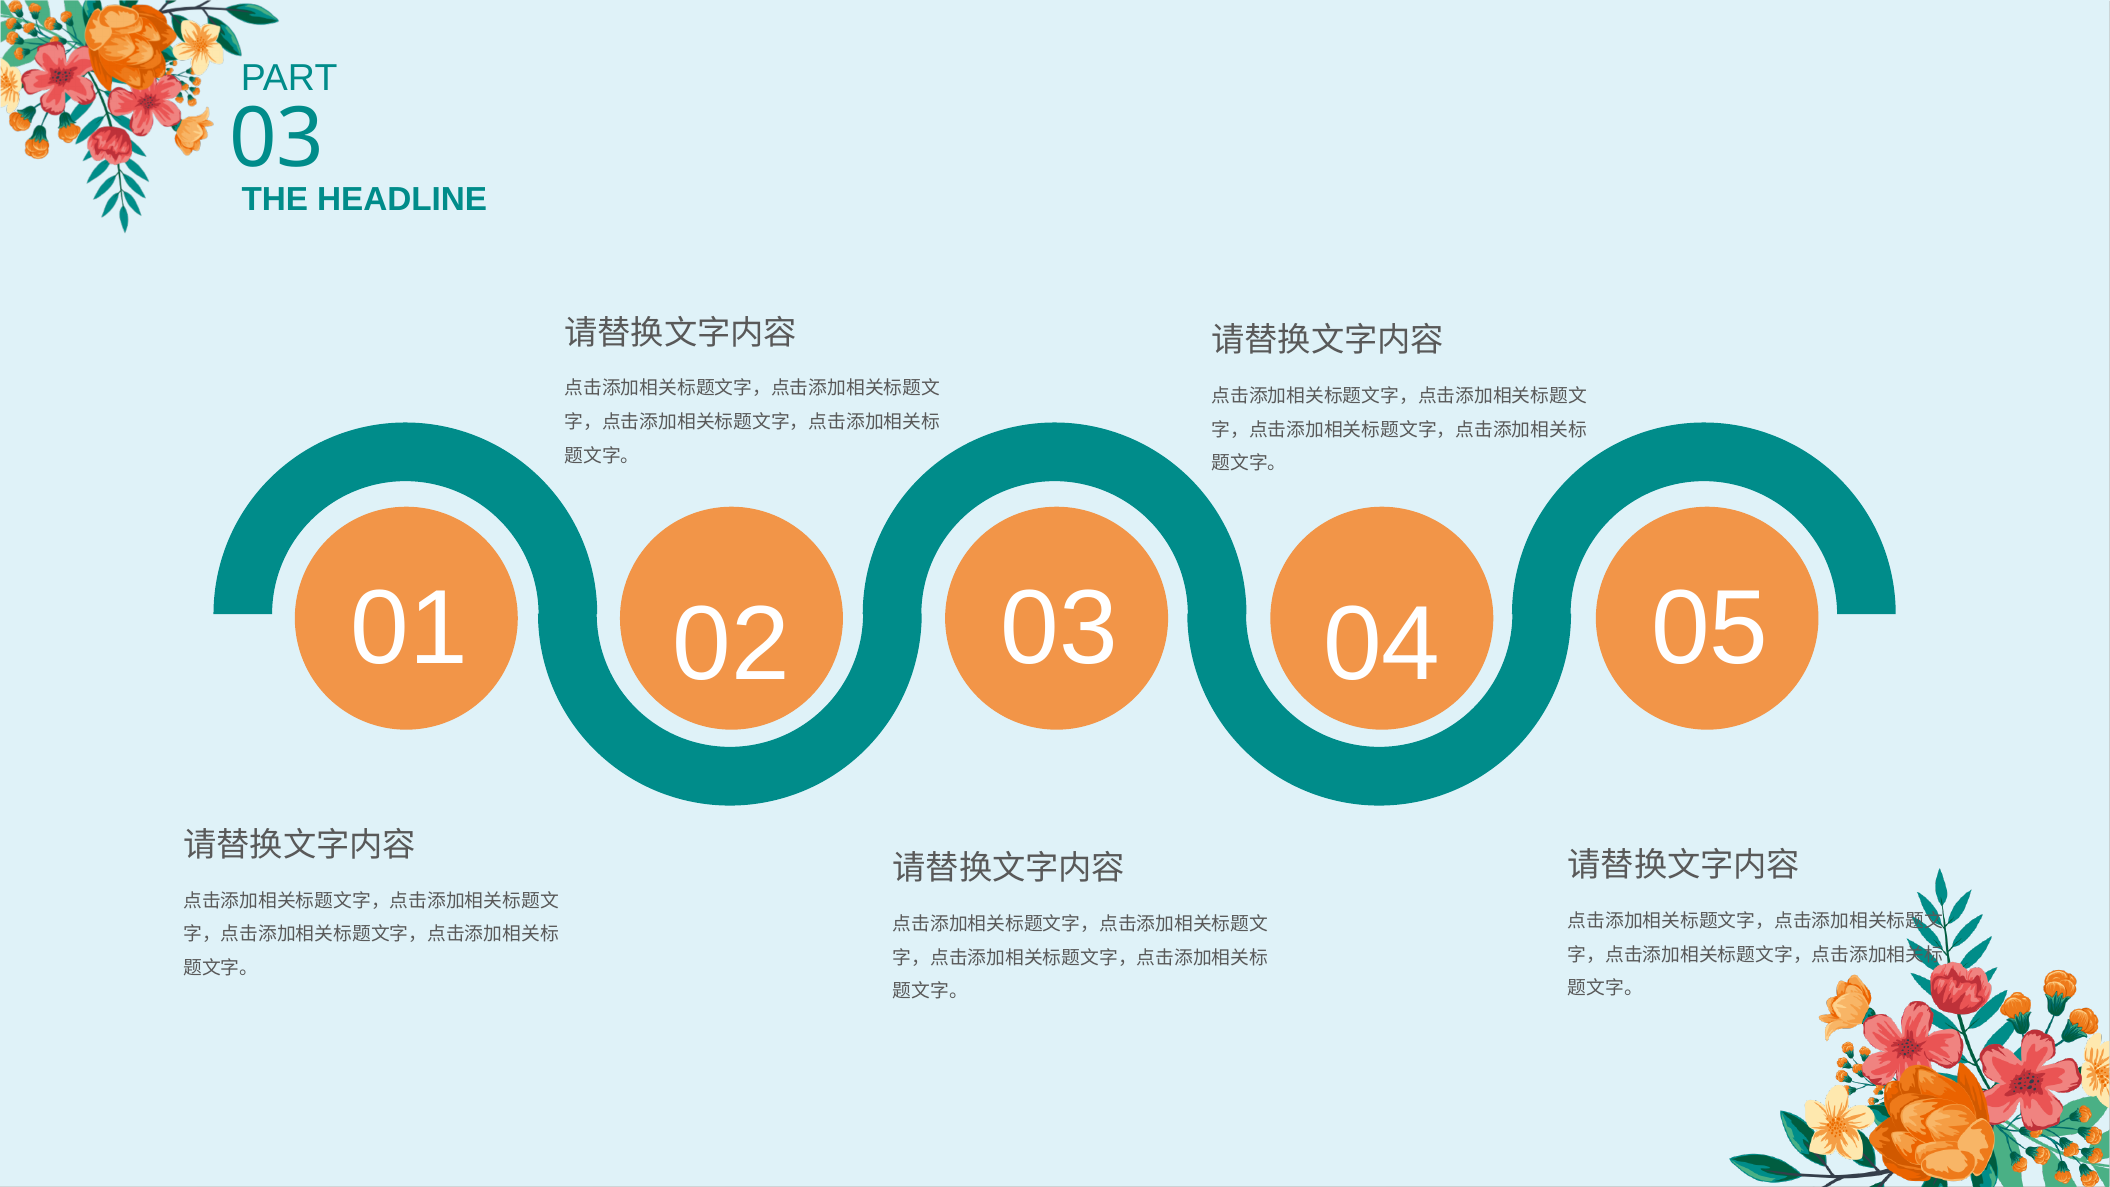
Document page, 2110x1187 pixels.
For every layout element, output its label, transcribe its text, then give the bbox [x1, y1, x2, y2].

text_box [861, 421, 1248, 616]
text_box 请替换文字内容 [1567, 834, 1923, 893]
text_box [537, 613, 922, 806]
text_box 点击添加相关标题文字，点击添加相关标题文字，点击添加相关标题文字，点击添加相关标题文字。 [183, 877, 560, 972]
text_box 02 [619, 506, 843, 730]
text_box PART [226, 45, 353, 106]
text_box [1510, 421, 1897, 616]
text_box 请替换文字内容 [1211, 309, 1567, 368]
text_box 请替换文字内容 [564, 301, 920, 360]
text_box 点击添加相关标题文字，点击添加相关标题文字，点击添加相关标题文字，点击添加相关标题文字。 [892, 900, 1269, 996]
text_box 请替换文字内容 [183, 813, 538, 873]
text_box [1187, 613, 1572, 806]
text_box 03 [944, 505, 1170, 731]
text_box 01 [293, 505, 519, 731]
picture [1, 1, 281, 239]
picture [1725, 859, 2110, 1187]
text_box 03 [214, 75, 339, 191]
text_box [212, 421, 599, 616]
text_box 点击添加相关标题文字，点击添加相关标题文字，点击添加相关标题文字，点击添加相关标题文字。 [1567, 897, 1944, 993]
text_box 05 [1594, 505, 1820, 731]
text_box 点击添加相关标题文字，点击添加相关标题文字，点击添加相关标题文字，点击添加相关标题文字。 [1211, 372, 1588, 468]
text_box 04 [1270, 506, 1494, 730]
text_box THE HEADLINE [226, 170, 503, 225]
text_box 请替换文字内容 [892, 837, 1248, 896]
text_box 点击添加相关标题文字，点击添加相关标题文字，点击添加相关标题文字，点击添加相关标题文字。 [564, 364, 941, 460]
